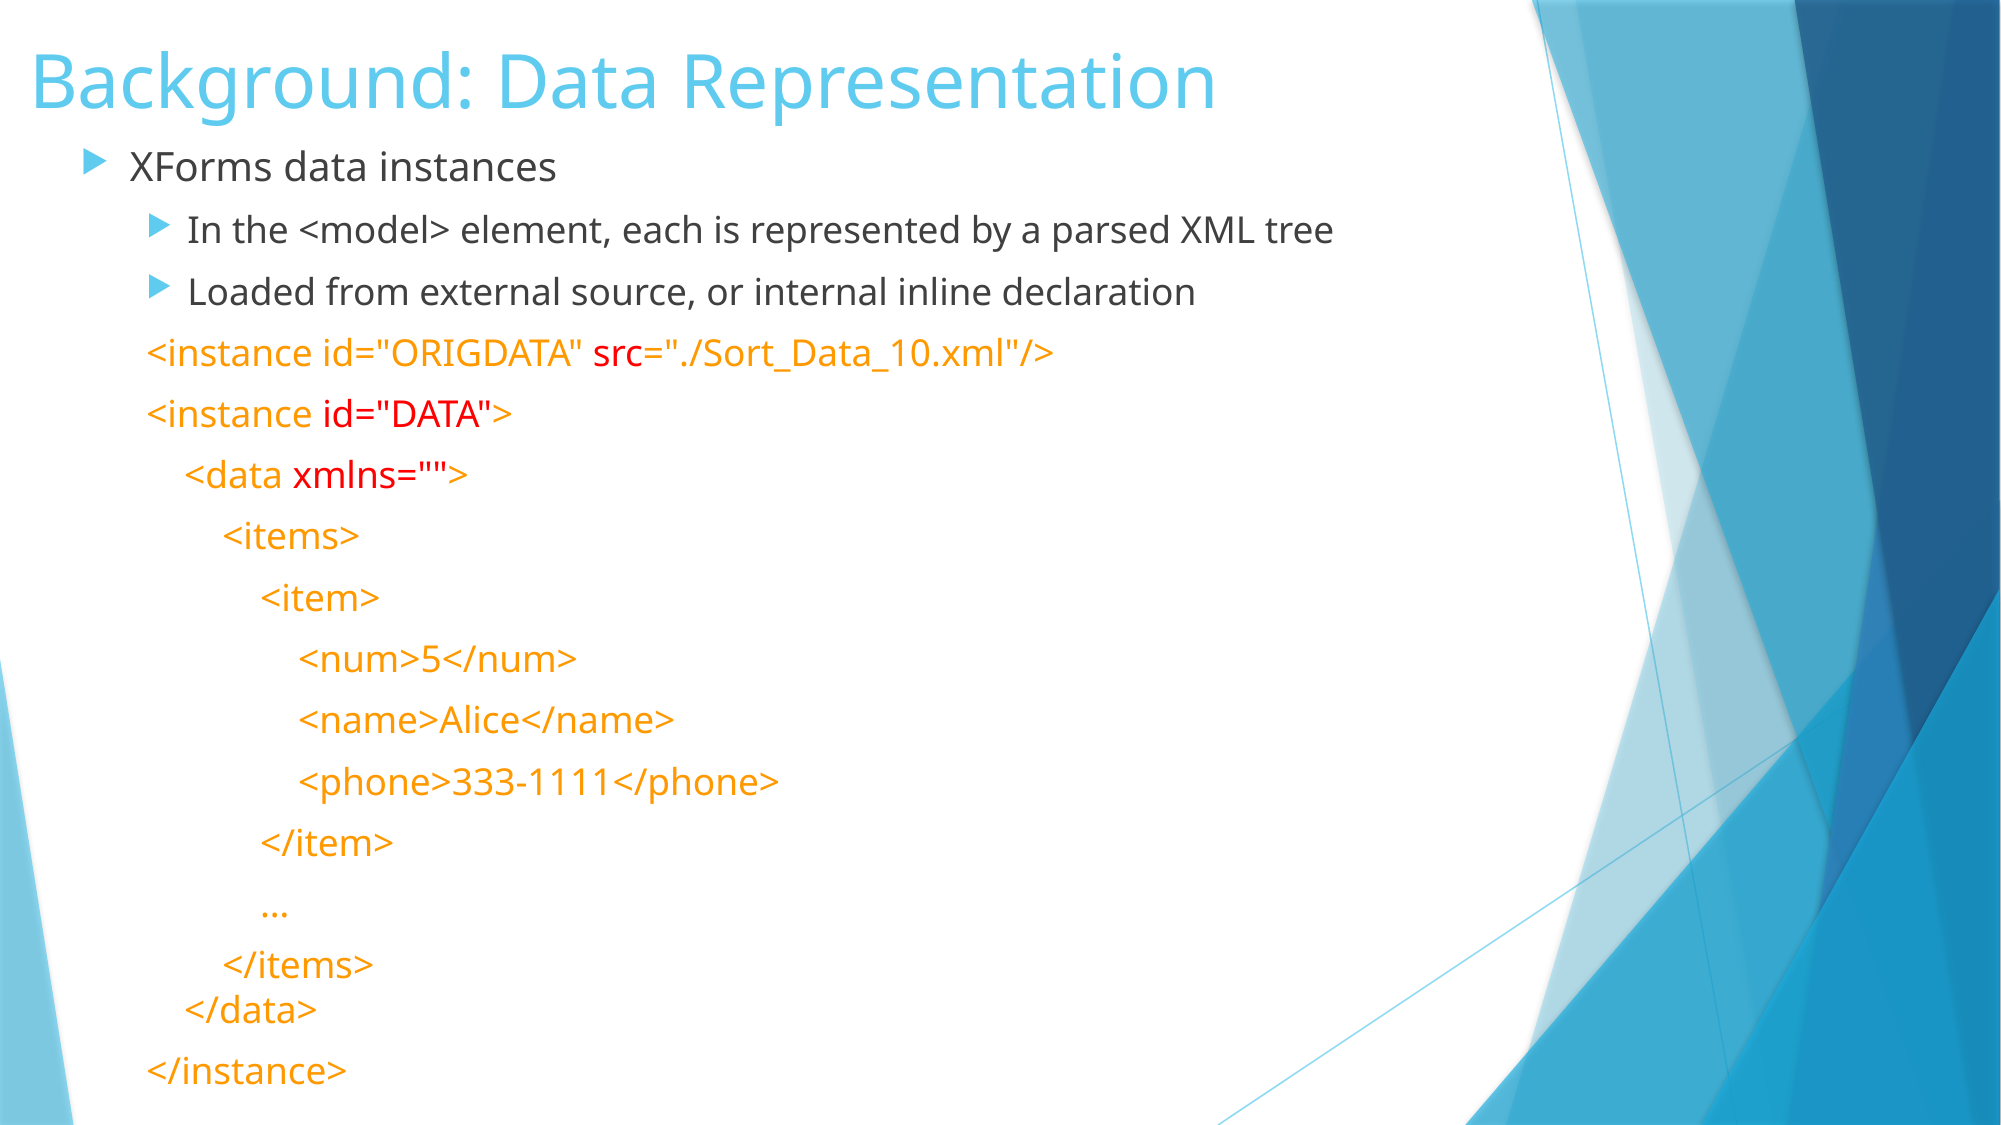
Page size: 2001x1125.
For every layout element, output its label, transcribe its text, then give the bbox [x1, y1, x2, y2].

title Background: Data Representation [14, 25, 1522, 134]
list XForms data instances In the <model> element, each is represented by a parsed XML tree Loaded from external source, or internal inline declaration <instance id="ORIGDATA" src="./Sort_Data_10.xml"/> <instance id="DATA"> <data xmlns=""> <items> <item> <num>5</num> <name>Alice</name> <phone>333-1111</phone> </item> … </items> </data> </instance> [65, 133, 1560, 1100]
